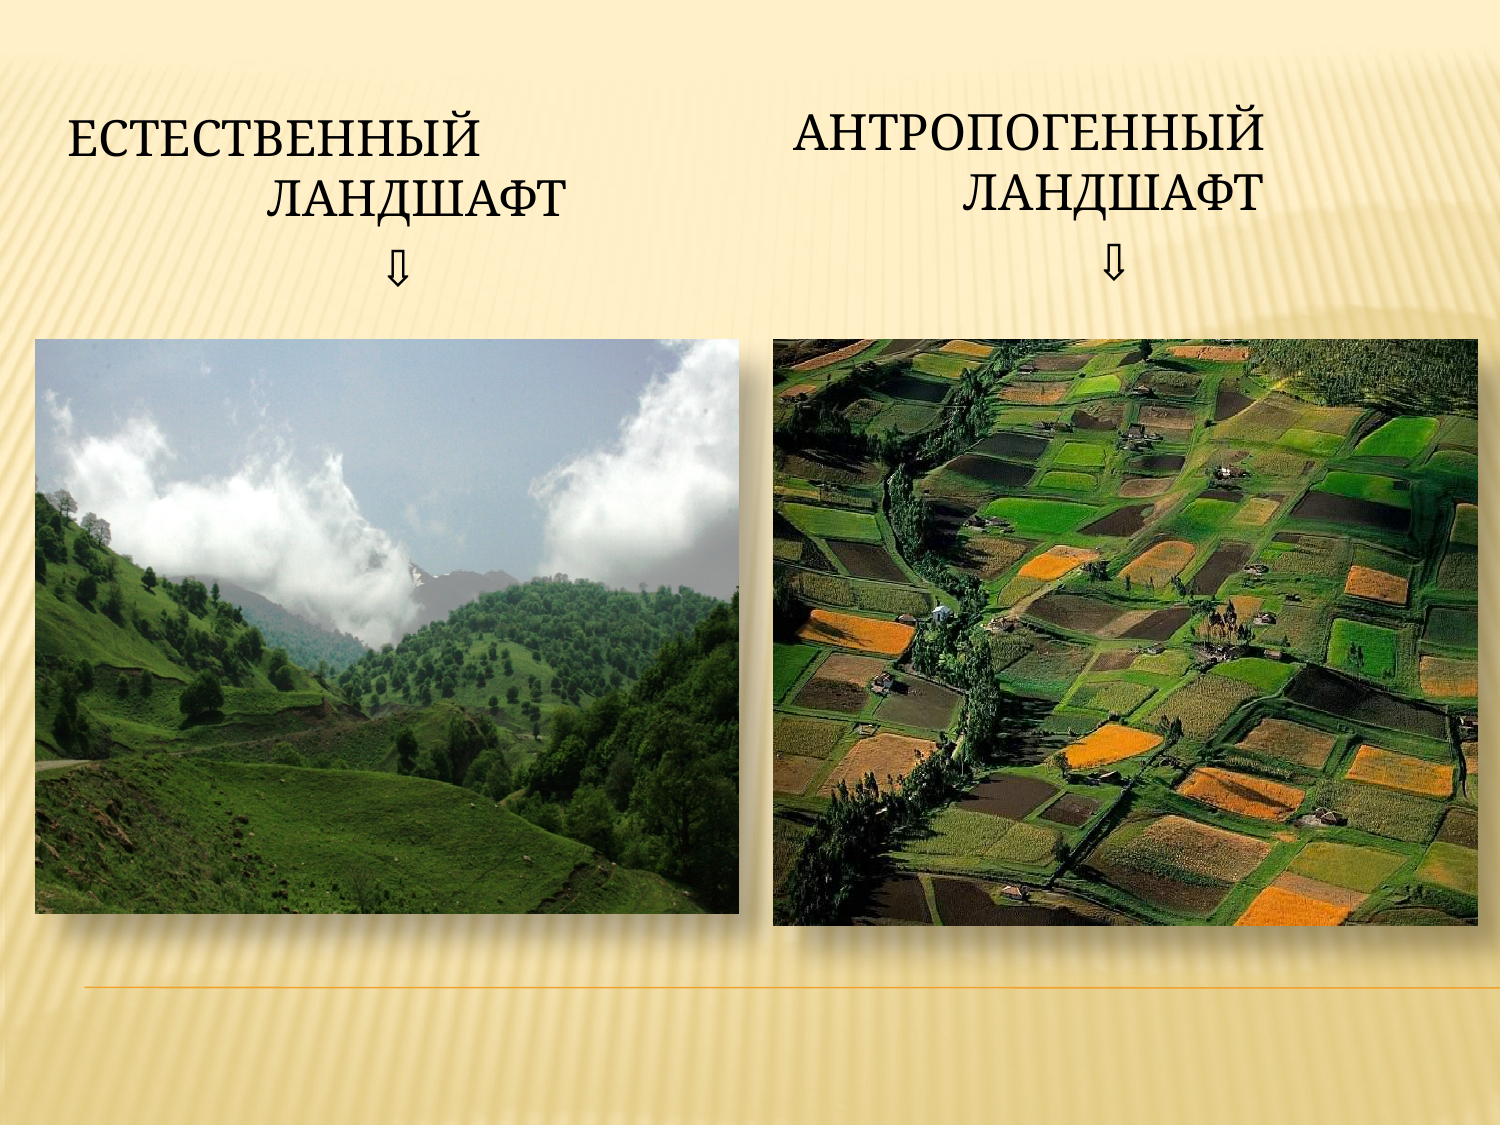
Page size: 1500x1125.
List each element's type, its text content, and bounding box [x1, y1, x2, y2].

list Естественный ландшафт ⇩ [46, 109, 750, 293]
list Антропогенный ландшафт ⇩ [761, 109, 1467, 282]
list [773, 339, 1478, 927]
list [34, 339, 740, 915]
